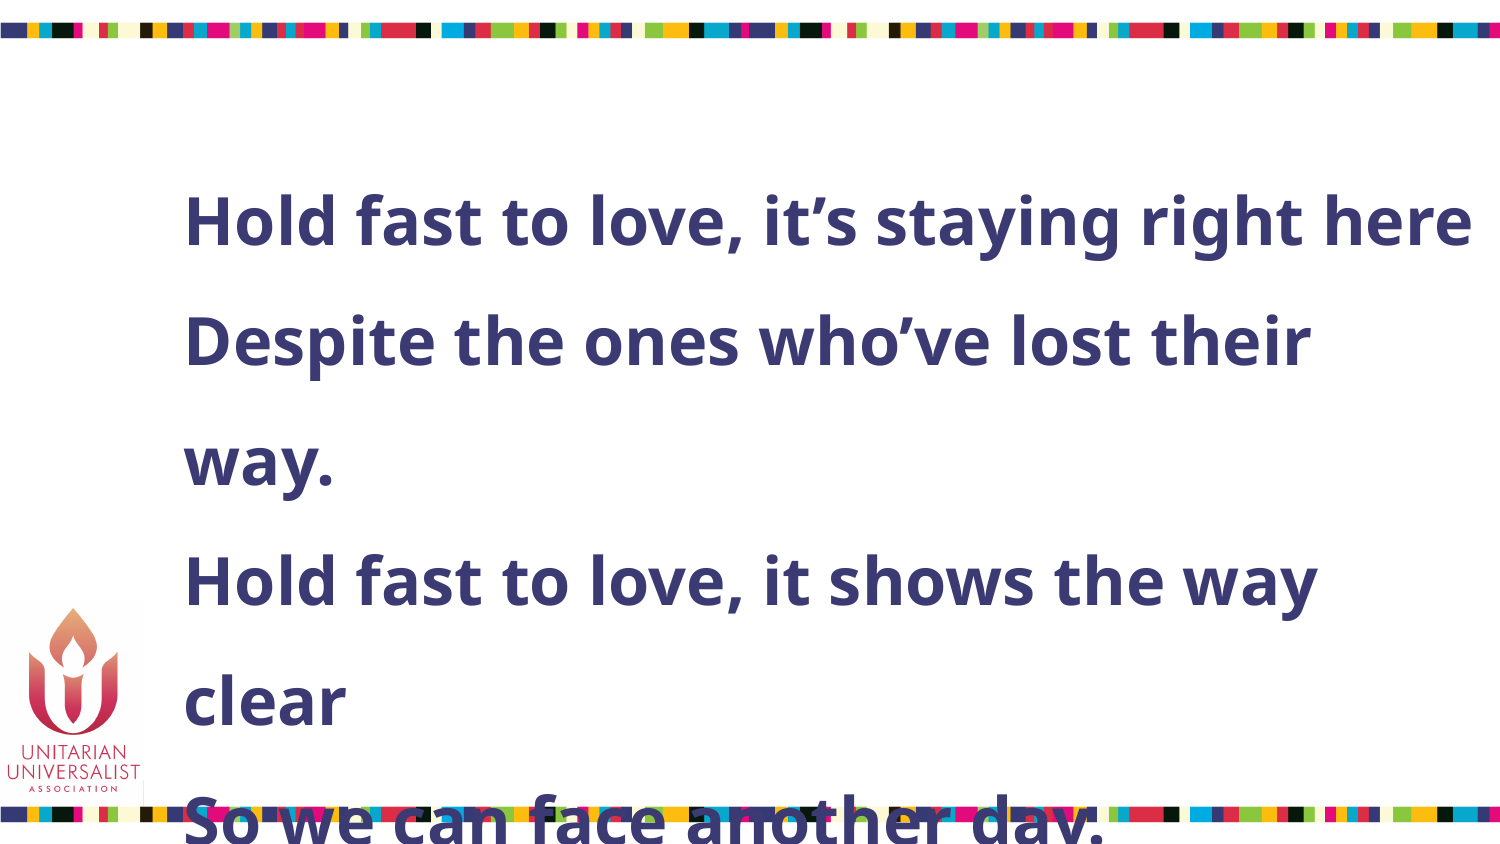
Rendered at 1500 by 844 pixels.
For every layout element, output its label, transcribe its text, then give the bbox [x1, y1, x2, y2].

text_box Hold fast to love, it’s staying right here Despite the ones who’ve lost their way. Hold fast to love, it shows the way clear So we can face another day. [168, 123, 1492, 805]
text_box Hold fast to love, it’s staying right here Despite the ones who’ve lost their way. Hold fast to love, it shows the way clear So we can face another day. [168, 832, 1492, 844]
picture [0, 22, 1500, 40]
picture [0, 600, 1500, 824]
